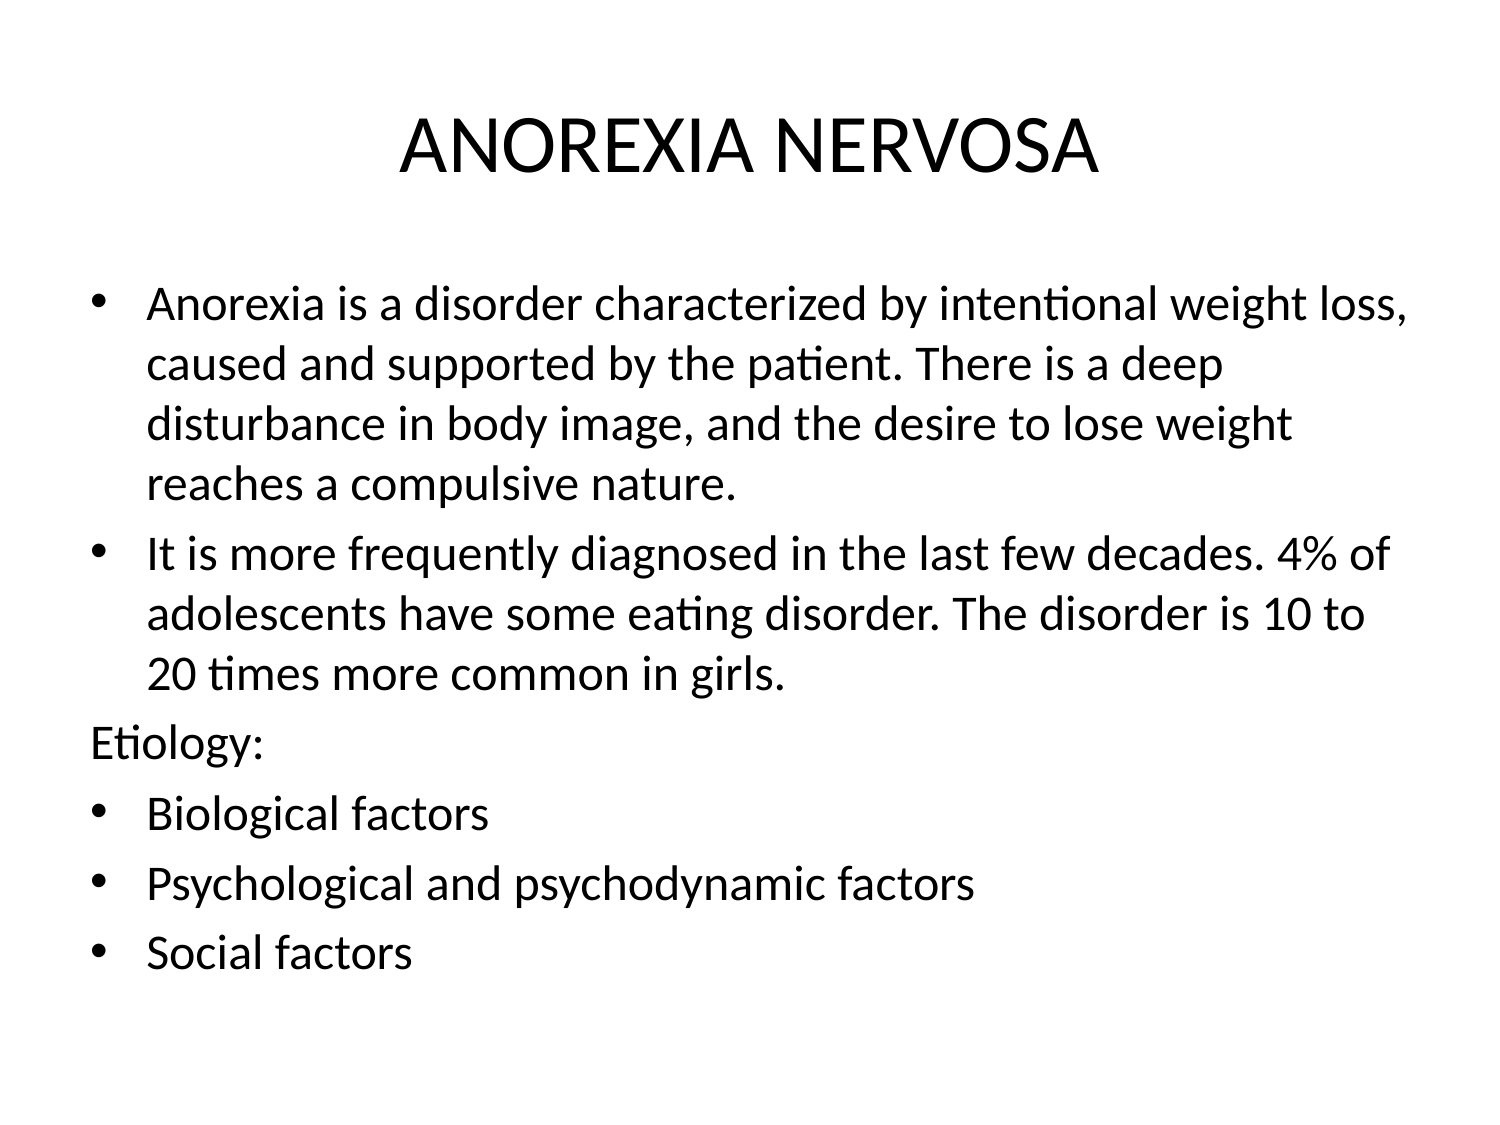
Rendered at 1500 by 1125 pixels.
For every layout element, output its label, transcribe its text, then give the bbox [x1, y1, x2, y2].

title ANOREXIA NERVOSA [75, 45, 1425, 233]
list Anorexia is a disorder characterized by intentional weight loss, caused and supported by the patient. There is a deep disturbance in body image, and the desire to lose weight reaches a compulsive nature. It is more frequently diagnosed in the last few decades. 4% of adolescents have some eating disorder. The disorder is 10 to 20 times more common in girls. Etiology: Biological factors Psychological and psychodynamic factors Social factors [75, 262, 1425, 1005]
